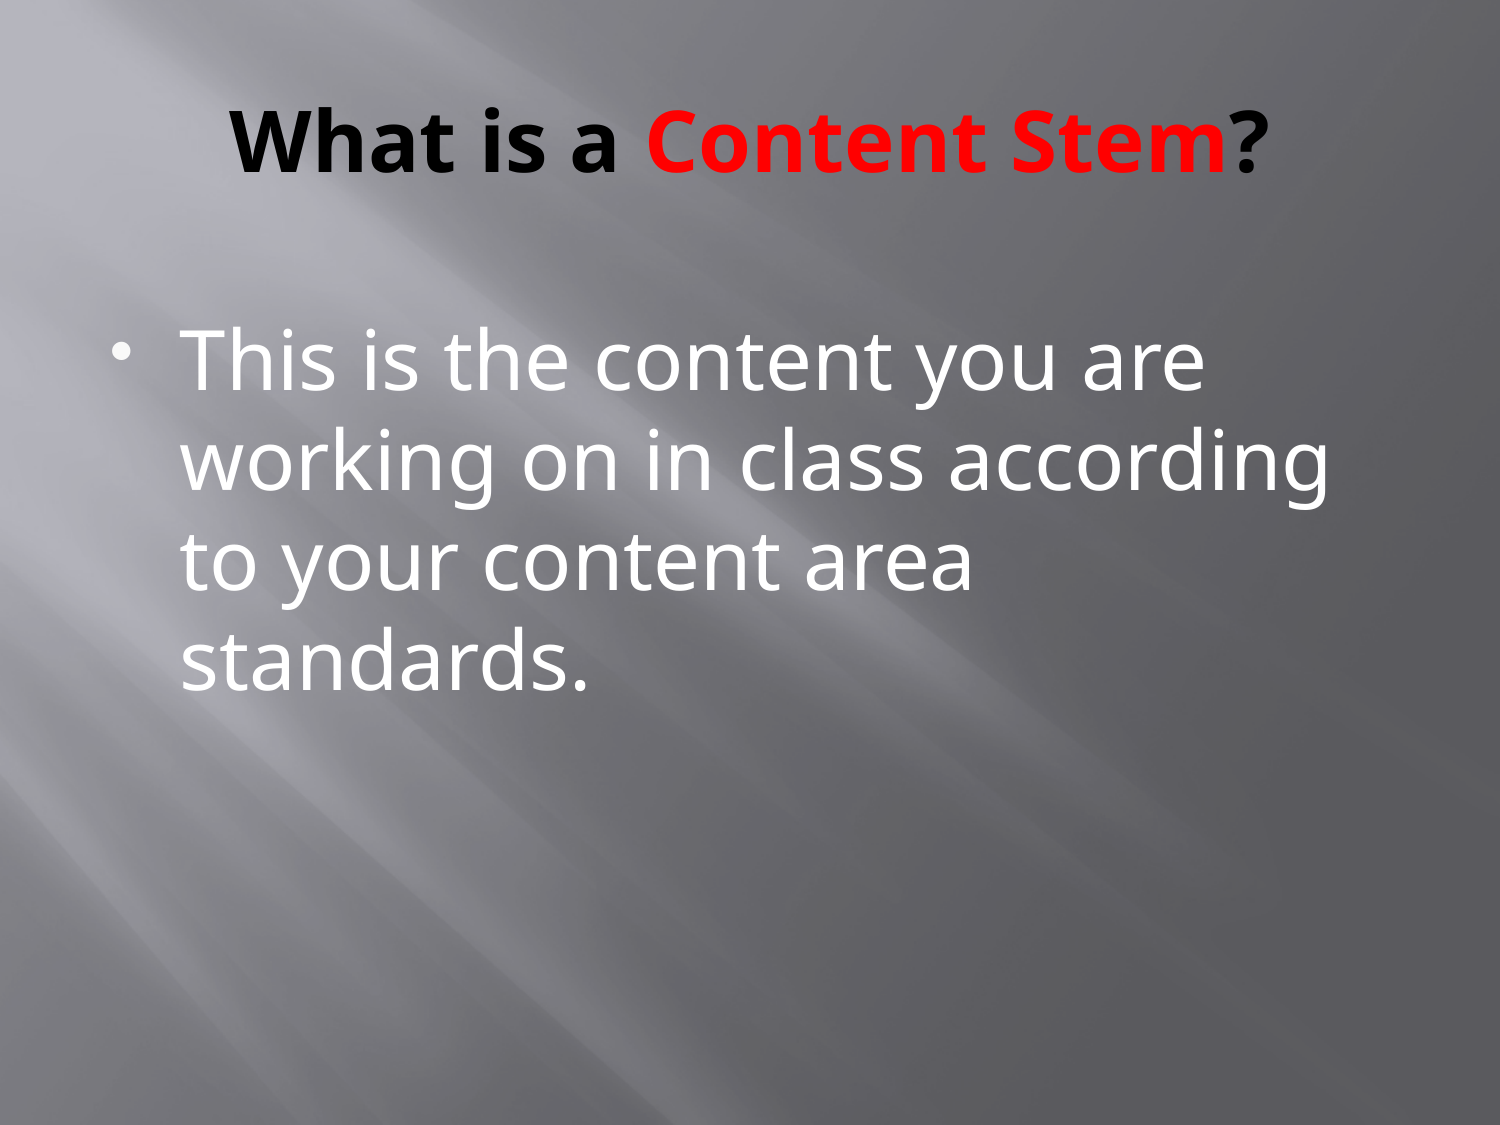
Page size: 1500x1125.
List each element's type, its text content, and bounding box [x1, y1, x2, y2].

list This is the content you are working on in class according to your content area standards. [75, 299, 1425, 1030]
title What is a Content Stem? [75, 45, 1425, 233]
